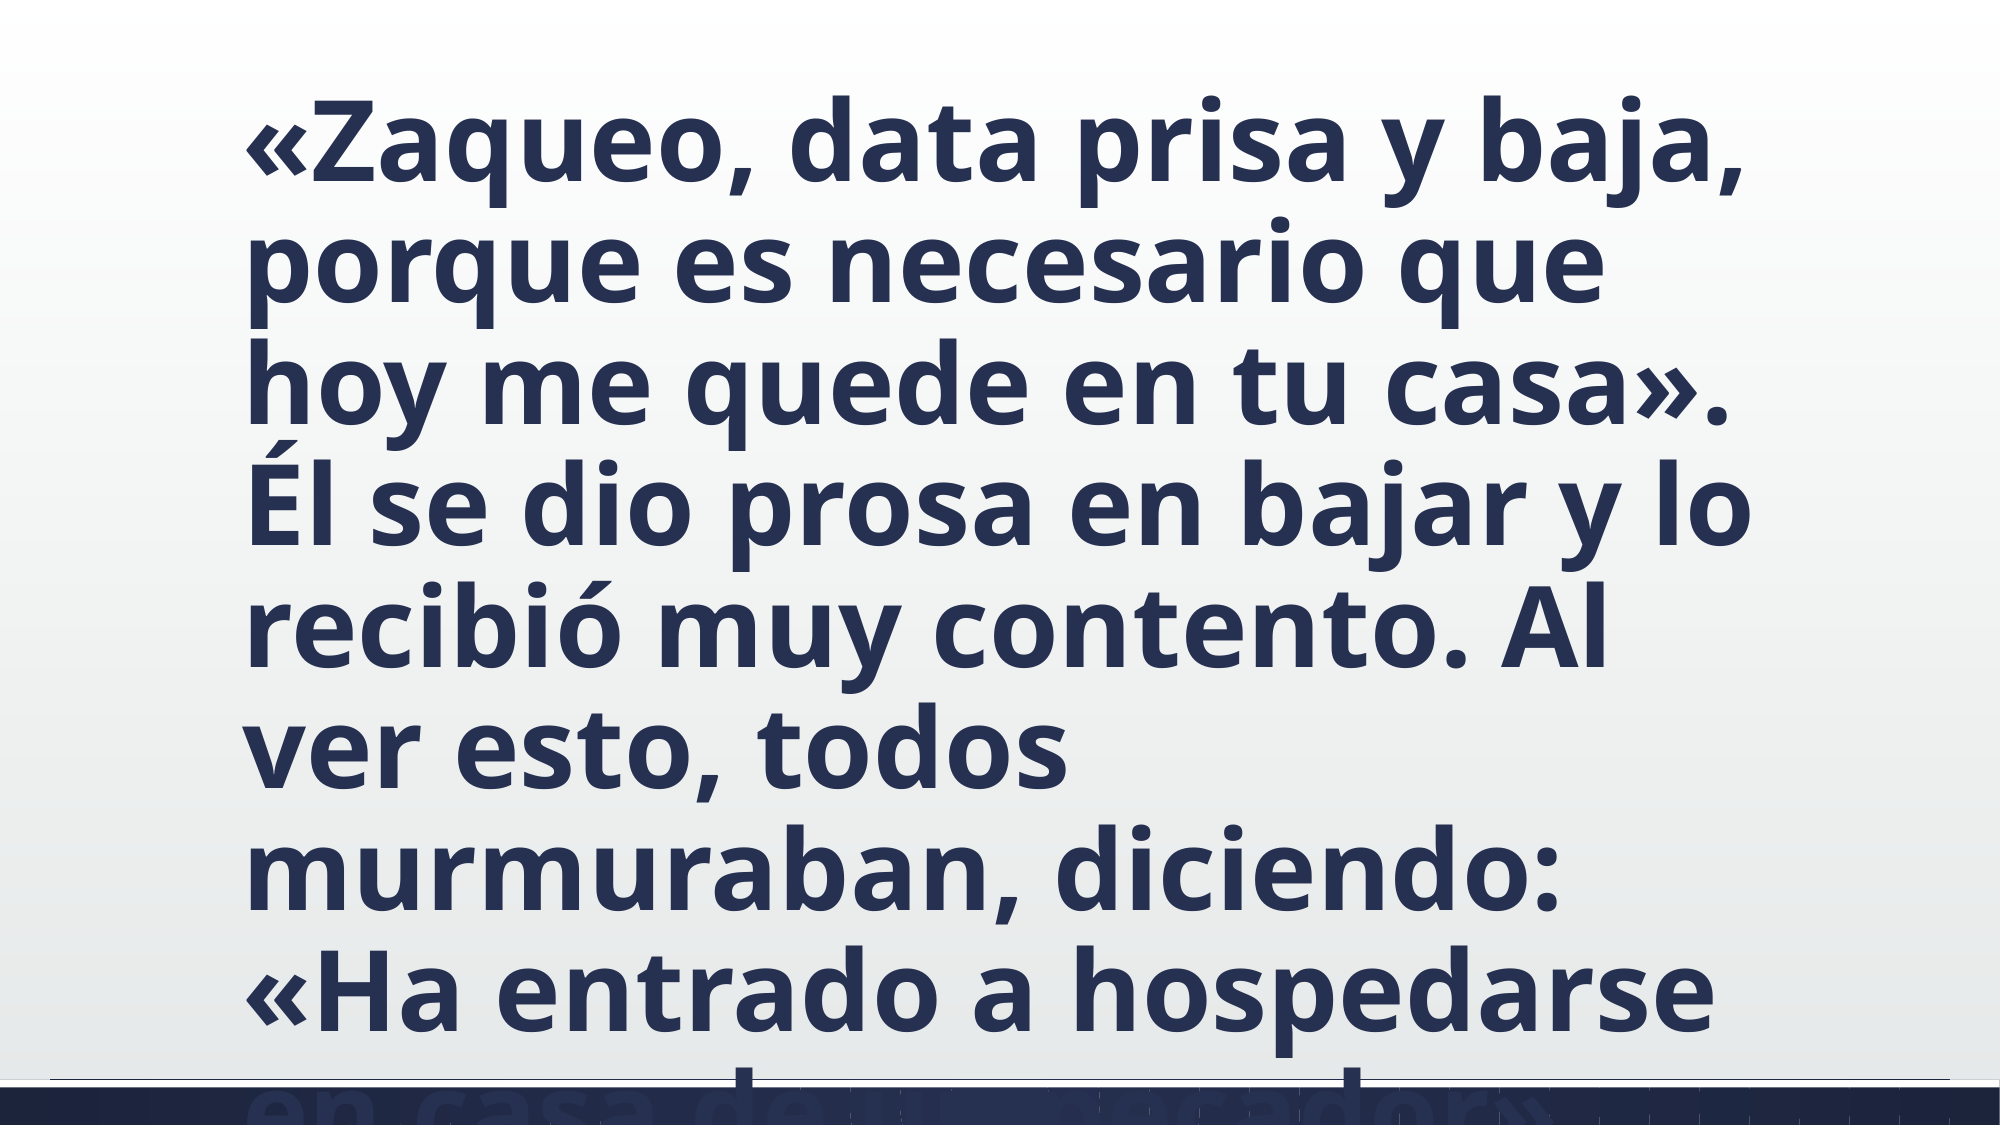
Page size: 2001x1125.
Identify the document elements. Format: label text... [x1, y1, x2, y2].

list «Zaqueo, data prisa y baja, porque es necesario que hoy me quede en tu casa». Él se dio prosa en bajar y lo recibió muy contento. Al ver esto, todos murmuraban, diciendo: «Ha entrado a hospedarse en casa de un pecador». [219, 76, 1780, 990]
